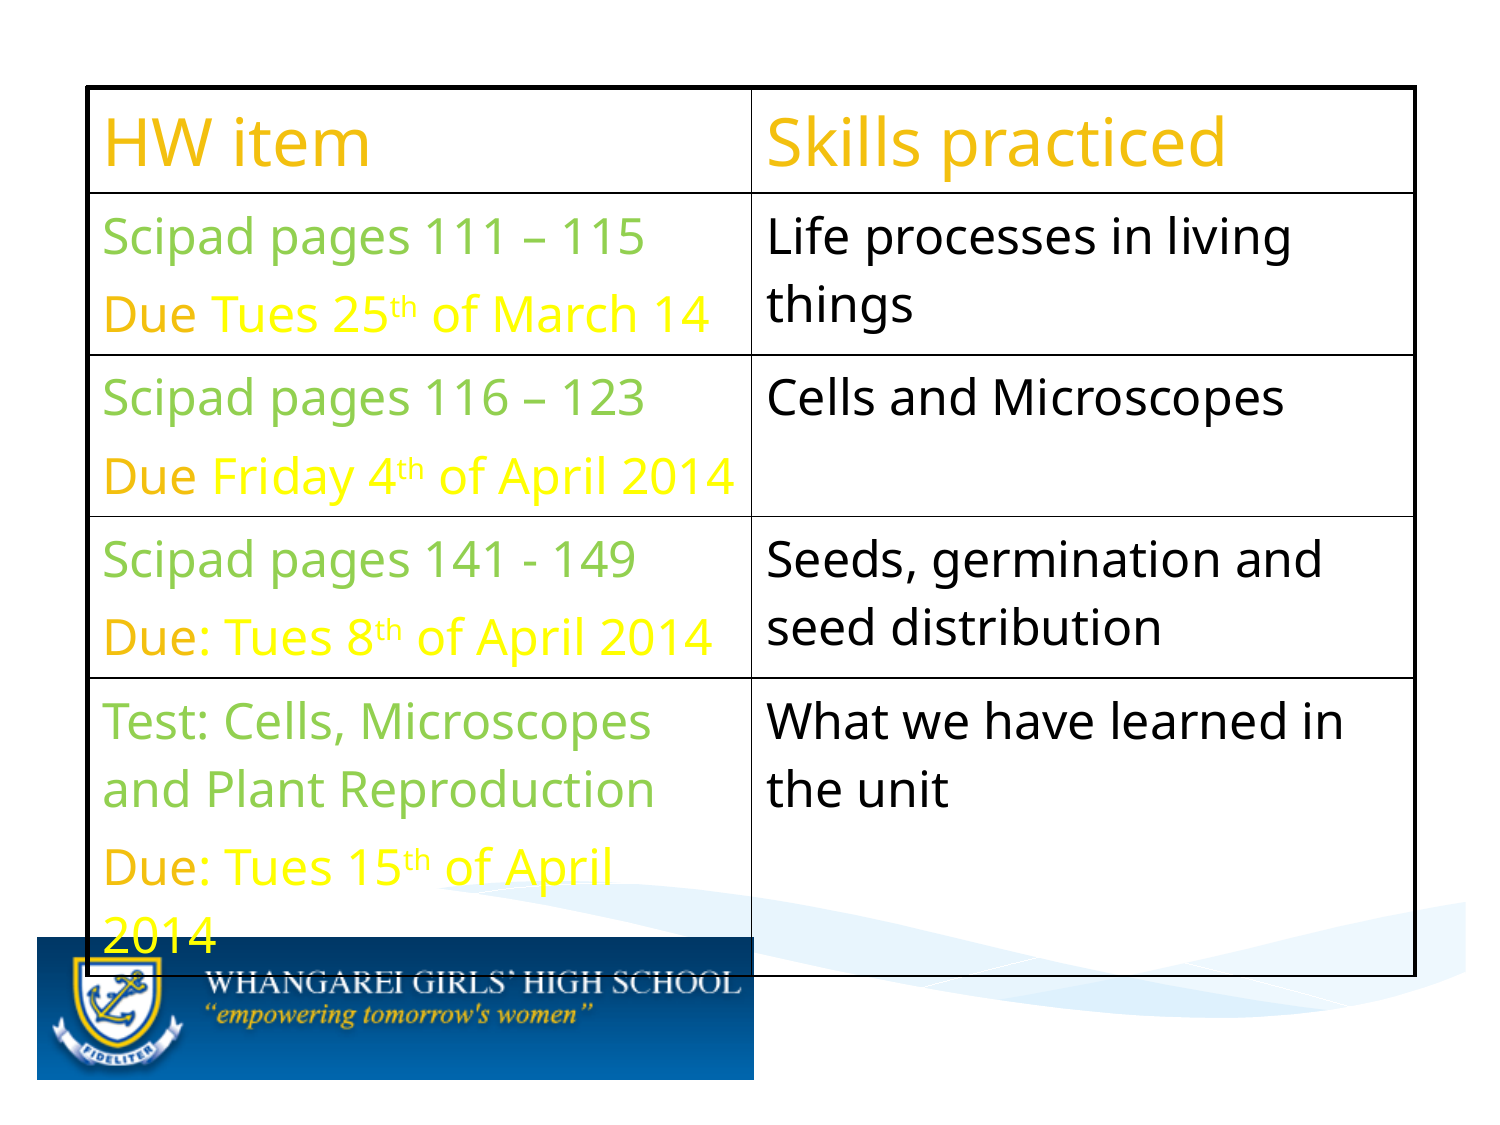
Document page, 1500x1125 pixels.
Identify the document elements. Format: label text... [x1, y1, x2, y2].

table_header HW item [90, 90, 751, 192]
table_header Skills practiced [752, 90, 1413, 192]
table_cell Scipad pages 141 - 149 Due: Tues 8th of April 2014 [90, 517, 751, 677]
table_cell Life processes in living things [752, 194, 1413, 354]
table_cell Test: Cells, Microscopes and Plant Reproduction Due: Tues 15th of April 2014 [90, 679, 751, 935]
table_cell Scipad pages 111 – 115 Due Tues 25th of March 14 [90, 194, 751, 354]
table_cell Scipad pages 116 – 123 Due Friday 4th of April 2014 [90, 356, 751, 516]
table_cell What we have learned in the unit [752, 679, 1413, 975]
table_cell Cells and Microscopes [752, 356, 1413, 516]
picture [37, 937, 754, 1080]
table_cell Seeds, germination and seed distribution [752, 517, 1413, 677]
